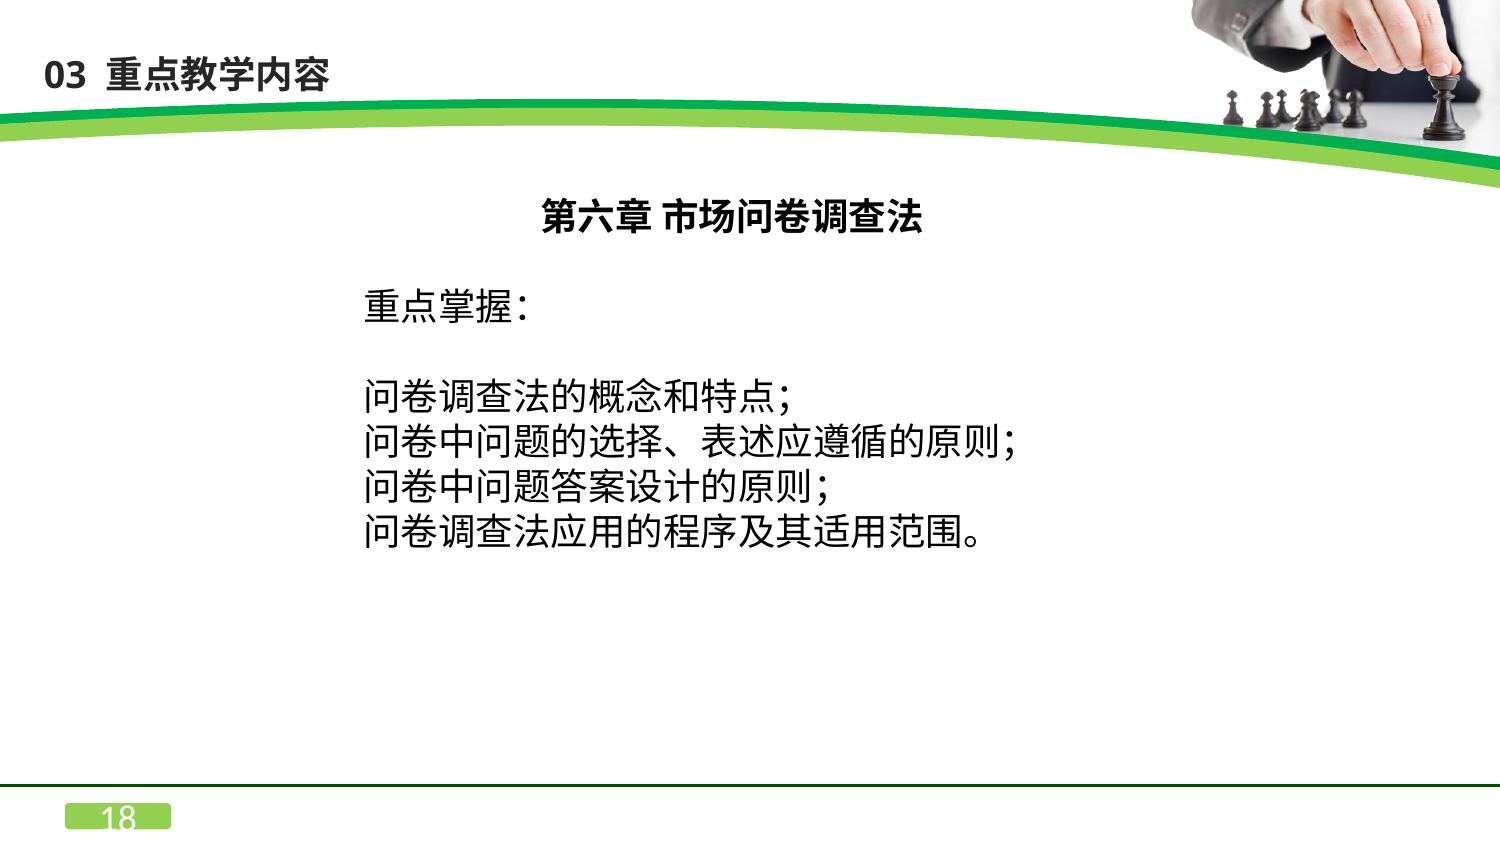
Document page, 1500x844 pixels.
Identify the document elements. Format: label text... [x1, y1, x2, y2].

text_box 第六章 市场问卷调查法 重点掌握： 问卷调查法的概念和特点； 问卷中问题的选择、表述应遵循的原则； 问卷中问题答案设计的原则； 问卷调查法应用的程序及其适用范围。 [348, 185, 1099, 628]
picture [1187, 0, 1500, 156]
text_box 03 重点教学内容 [29, 43, 346, 104]
picture [1187, 151, 1245, 157]
